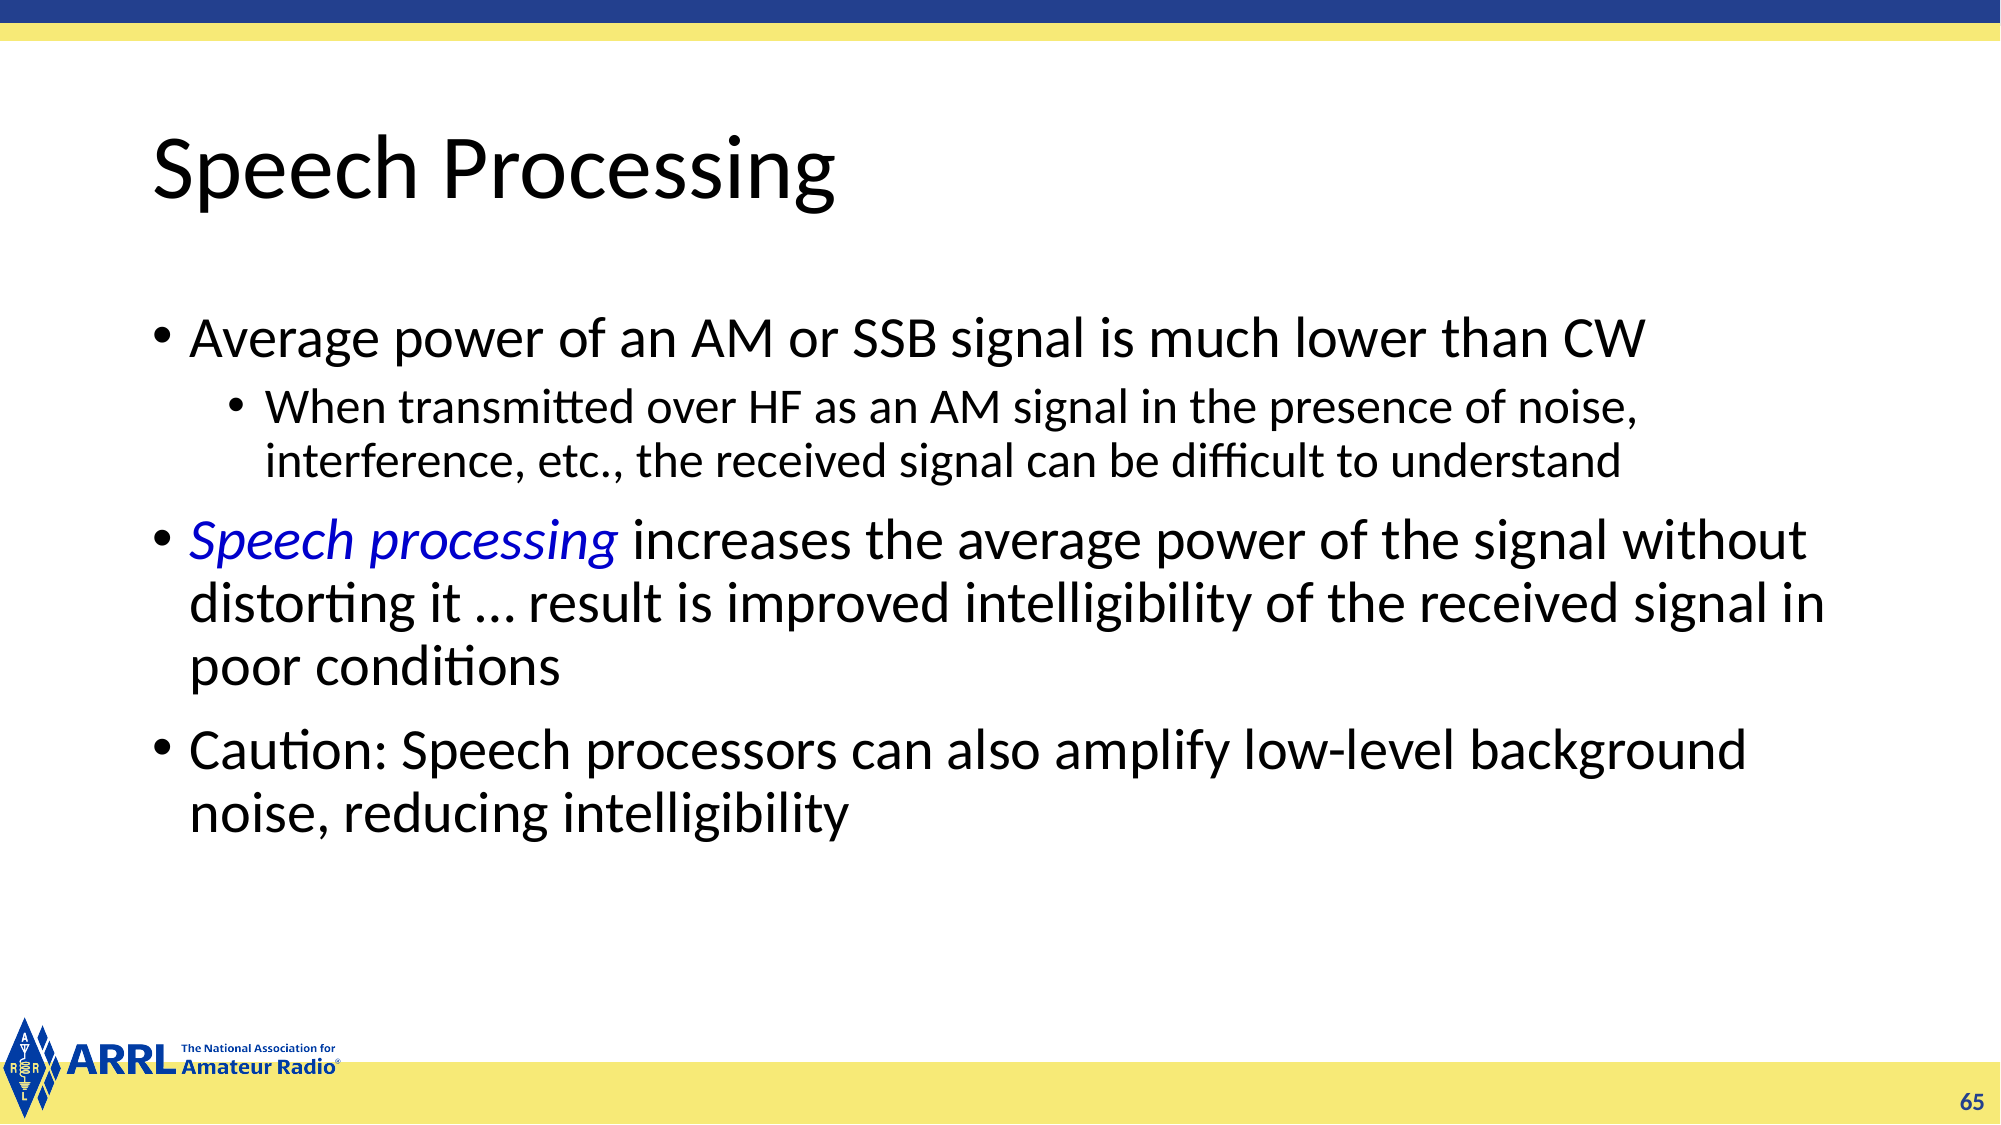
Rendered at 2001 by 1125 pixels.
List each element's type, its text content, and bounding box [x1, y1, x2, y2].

picture [1, 1015, 342, 1121]
list Average power of an AM or SSB signal is much lower than CW When transmitted over HF as an AM signal in the presence of noise, interference, etc., the received signal can be difficult to understand Speech processing increases the average power of the signal without distorting it … result is improved intelligibility of the received signal in poor conditions Caution: Speech processors can also amplify low-level background noise, reducing intelligibility [137, 299, 1863, 1014]
title Speech Processing [137, 59, 1863, 278]
